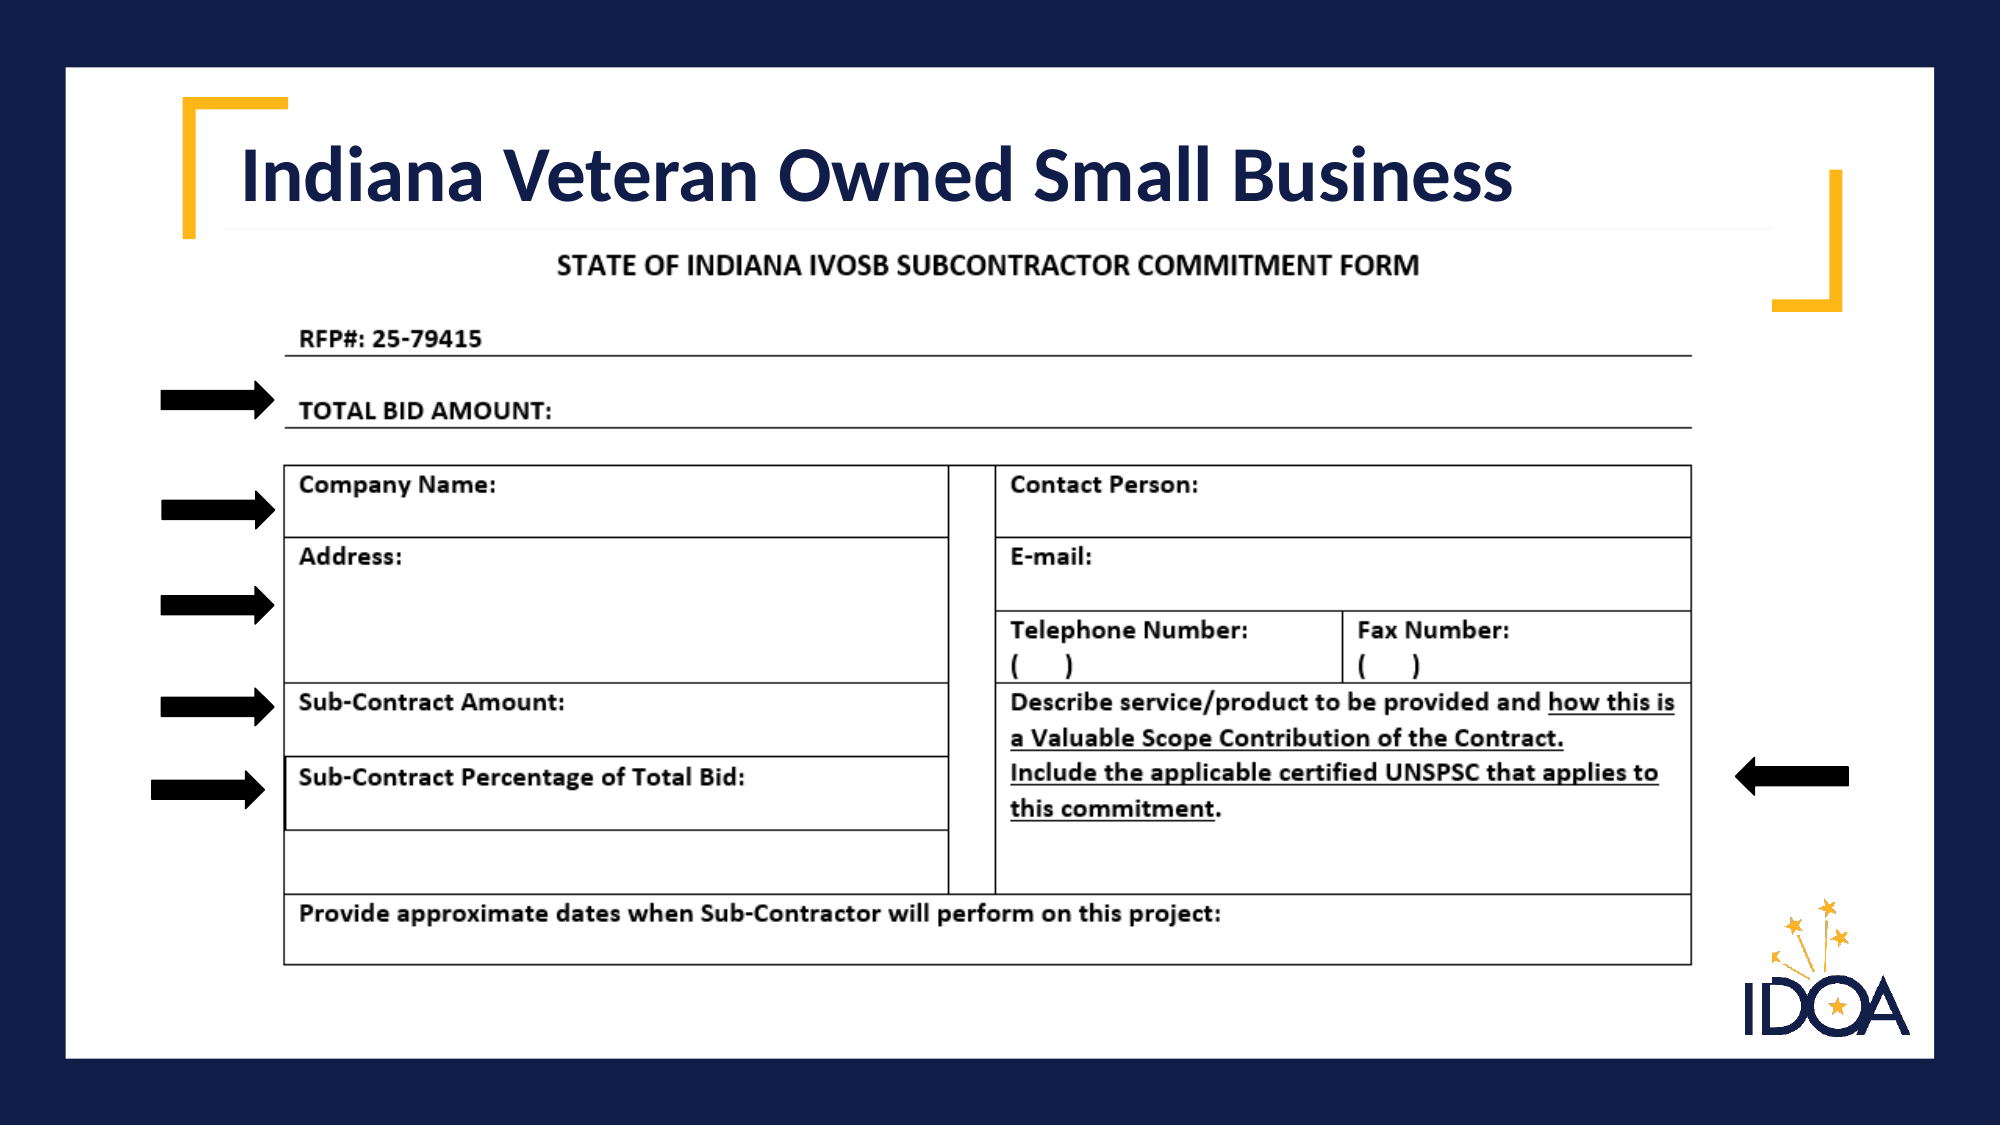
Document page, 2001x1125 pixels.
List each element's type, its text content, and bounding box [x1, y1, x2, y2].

text_box [151, 780, 217, 800]
text_box [161, 697, 217, 717]
picture [221, 227, 1959, 1114]
text_box [1779, 766, 1849, 786]
text_box [161, 390, 217, 410]
title Indiana Veteran Owned Small Business [225, 126, 1800, 263]
text_box [161, 595, 217, 615]
text_box [162, 500, 217, 520]
